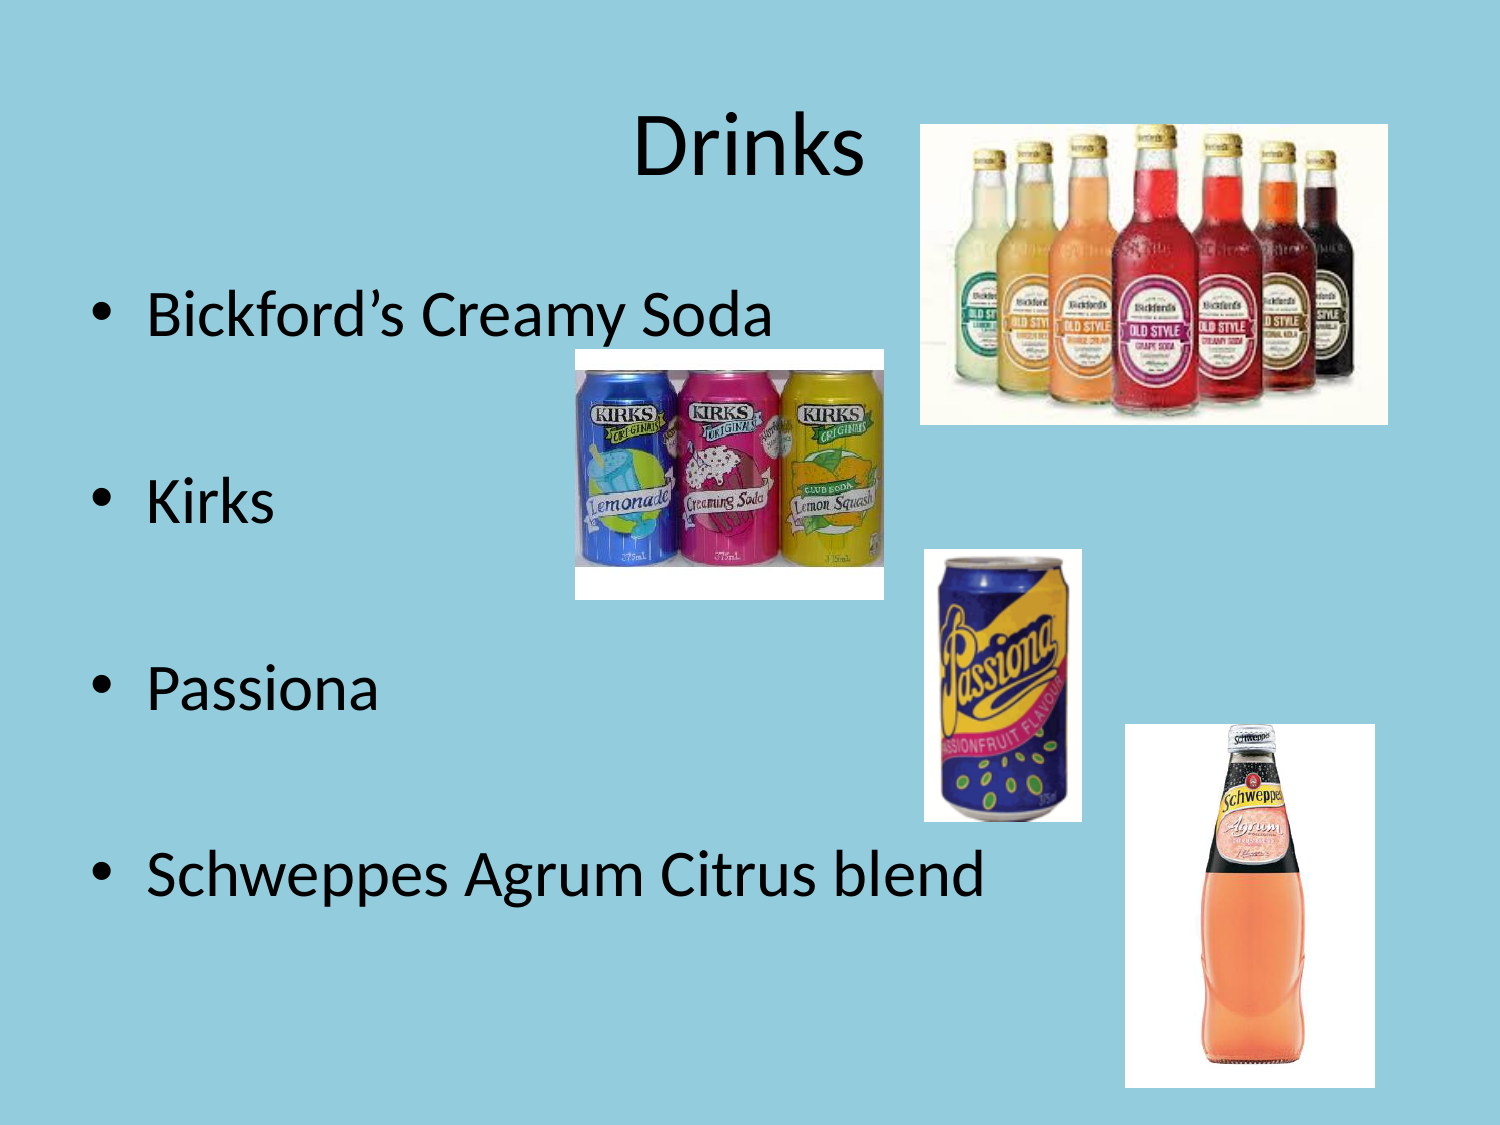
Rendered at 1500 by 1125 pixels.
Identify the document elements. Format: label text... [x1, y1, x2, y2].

picture [574, 349, 885, 601]
list Bickford’s Creamy Soda Kirks Passiona Schweppes Agrum Citrus blend [75, 262, 1425, 1005]
picture [924, 549, 1082, 823]
picture [1124, 724, 1376, 1089]
picture [920, 124, 1388, 426]
title Drinks [75, 45, 1425, 233]
